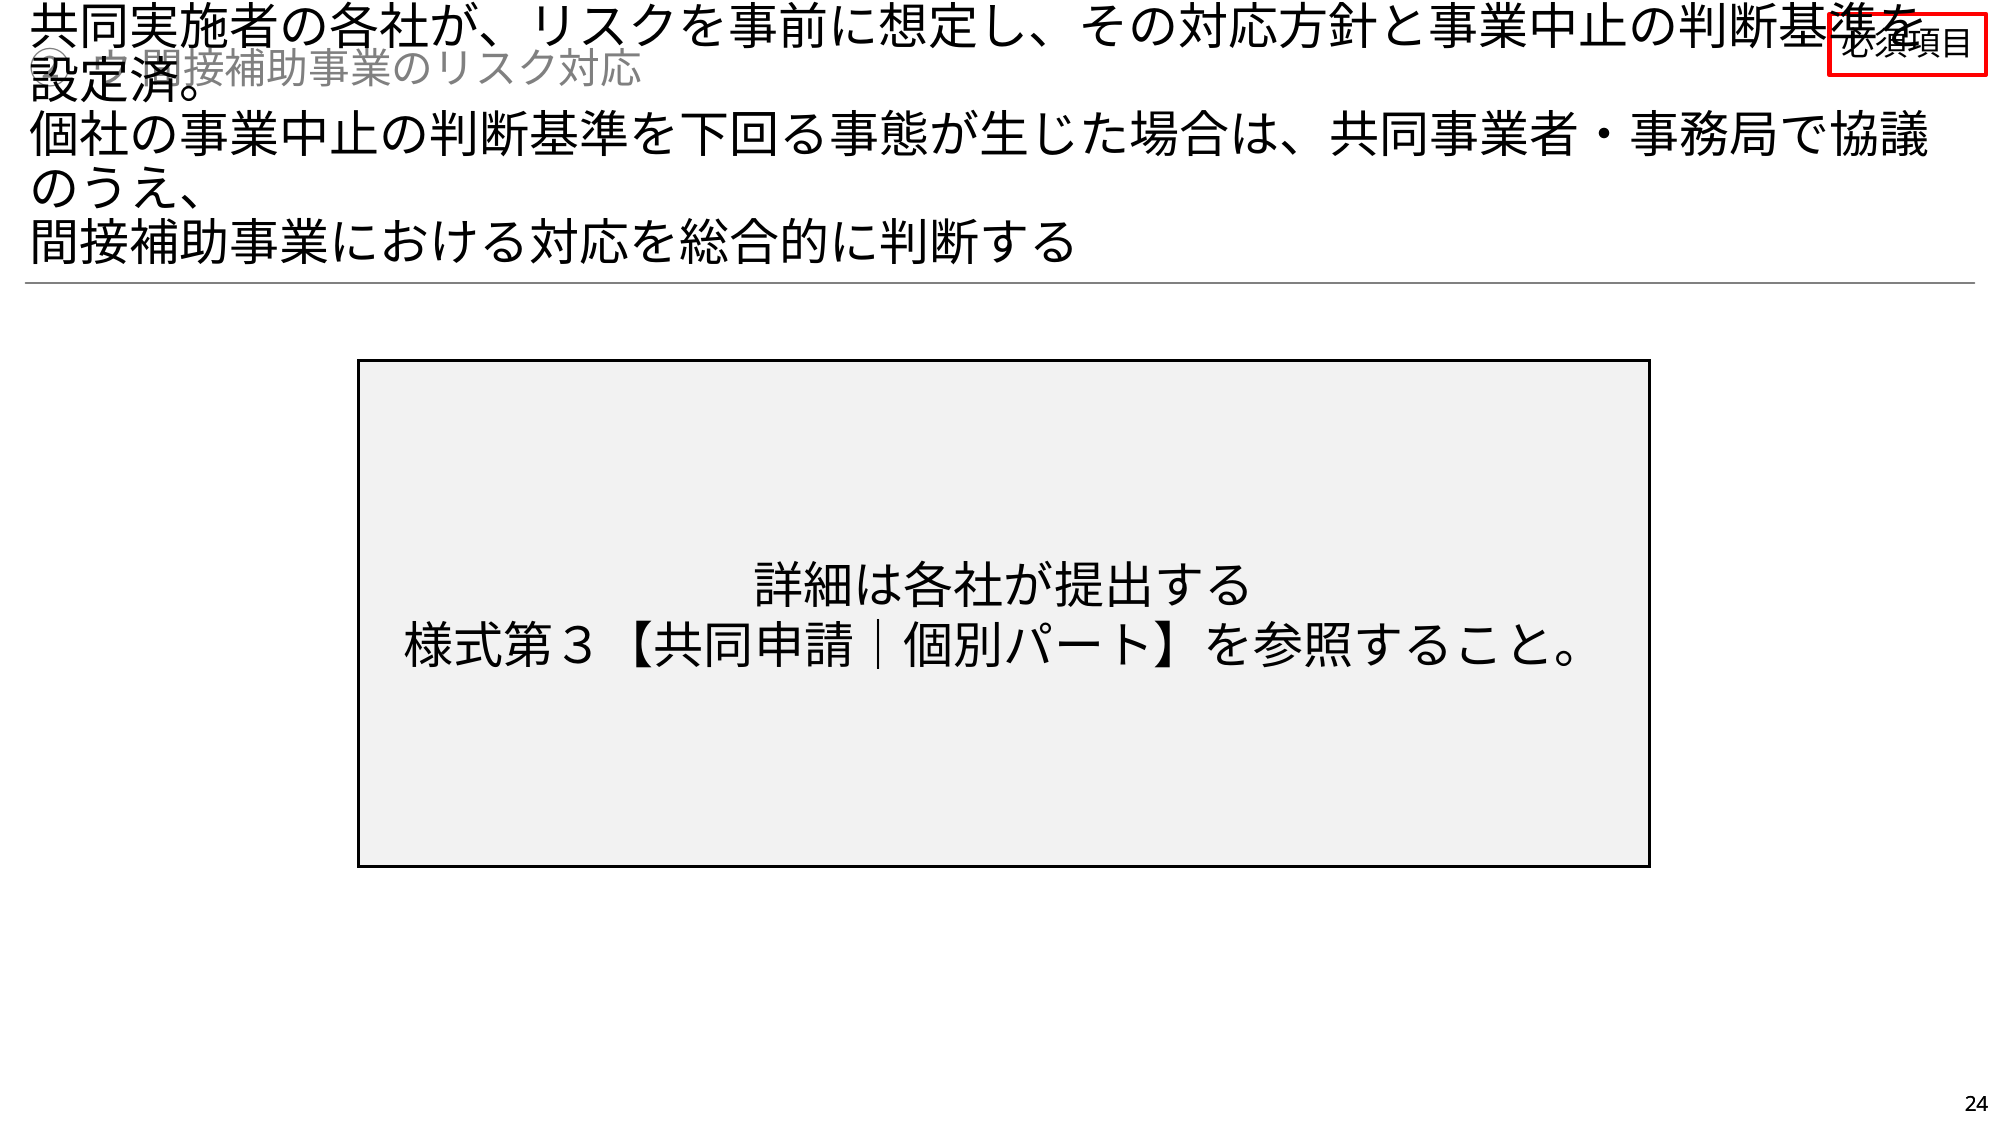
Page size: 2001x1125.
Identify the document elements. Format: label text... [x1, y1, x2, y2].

text_box 詳細は各社が提出する 様式第３【共同申請｜個別パート】を参照すること。 [357, 359, 1651, 868]
text_box 必須項目 [1979, 13, 1986, 75]
text_box 共同実施者の各社が、リスクを事前に想定し、その対応方針と事業中止の判断基準を設定済。 個社の事業中止の判断基準を下回る事態が生じた場合は、共同事業者・事務局で協議のうえ、 間接補助事業における対応を総合的に判断する [29, 1, 1979, 272]
